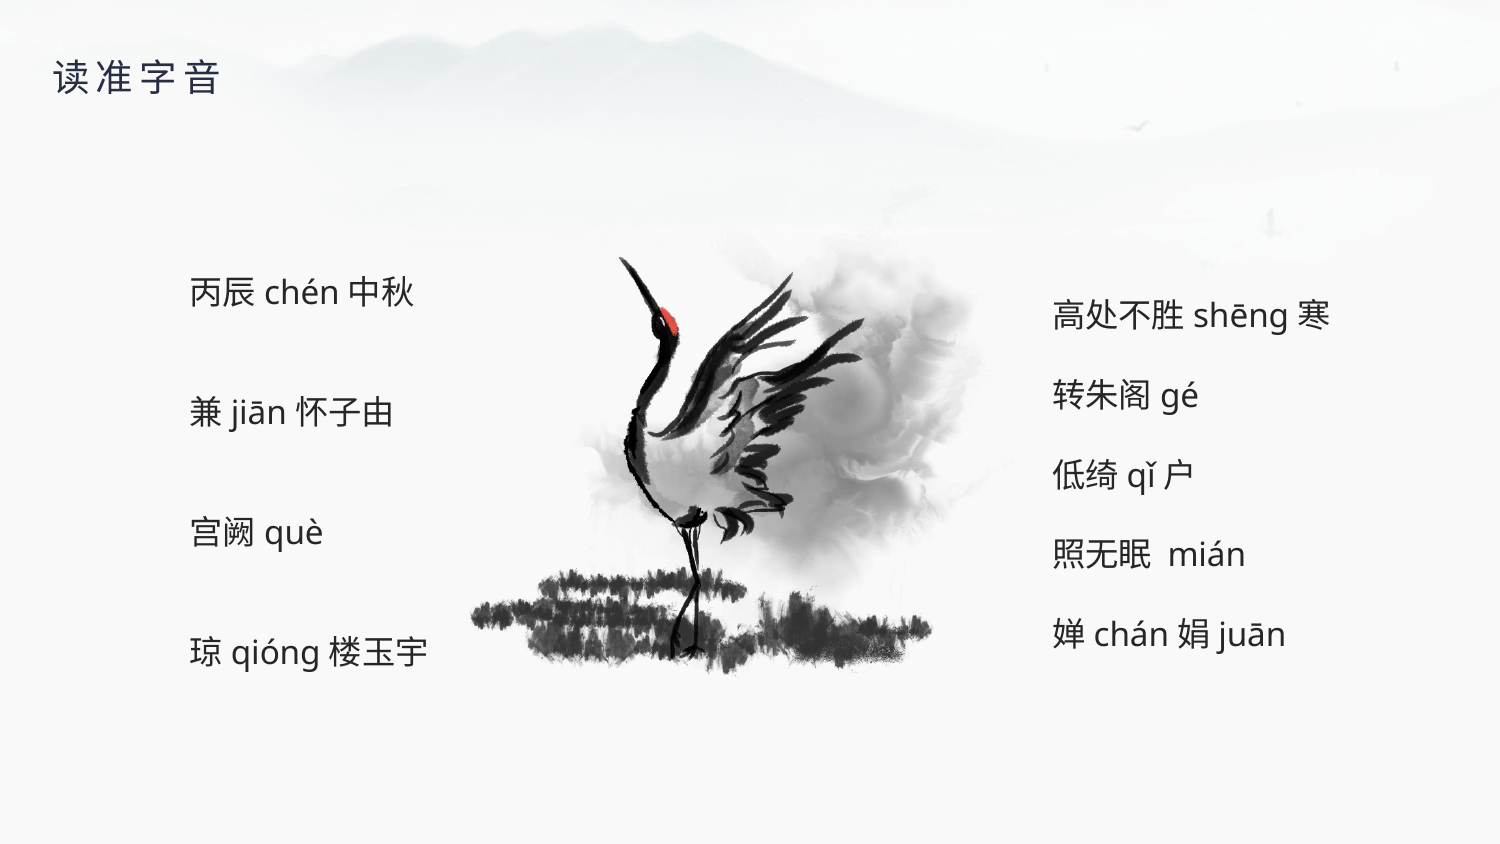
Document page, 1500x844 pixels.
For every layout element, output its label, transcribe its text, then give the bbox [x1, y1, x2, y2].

picture [0, 0, 1500, 844]
text_box 高处不胜shēng寒 转朱阁gé 低绮qǐ户 照无眠 mián 婵chán娟juān [1059, 246, 1438, 661]
text_box [37, 459, 659, 844]
text_box 丙辰chén中秋 兼jiān怀子由 宫阙què 琼qióng楼玉宇 [174, 184, 399, 679]
text_box 读准字音 [37, 46, 350, 107]
